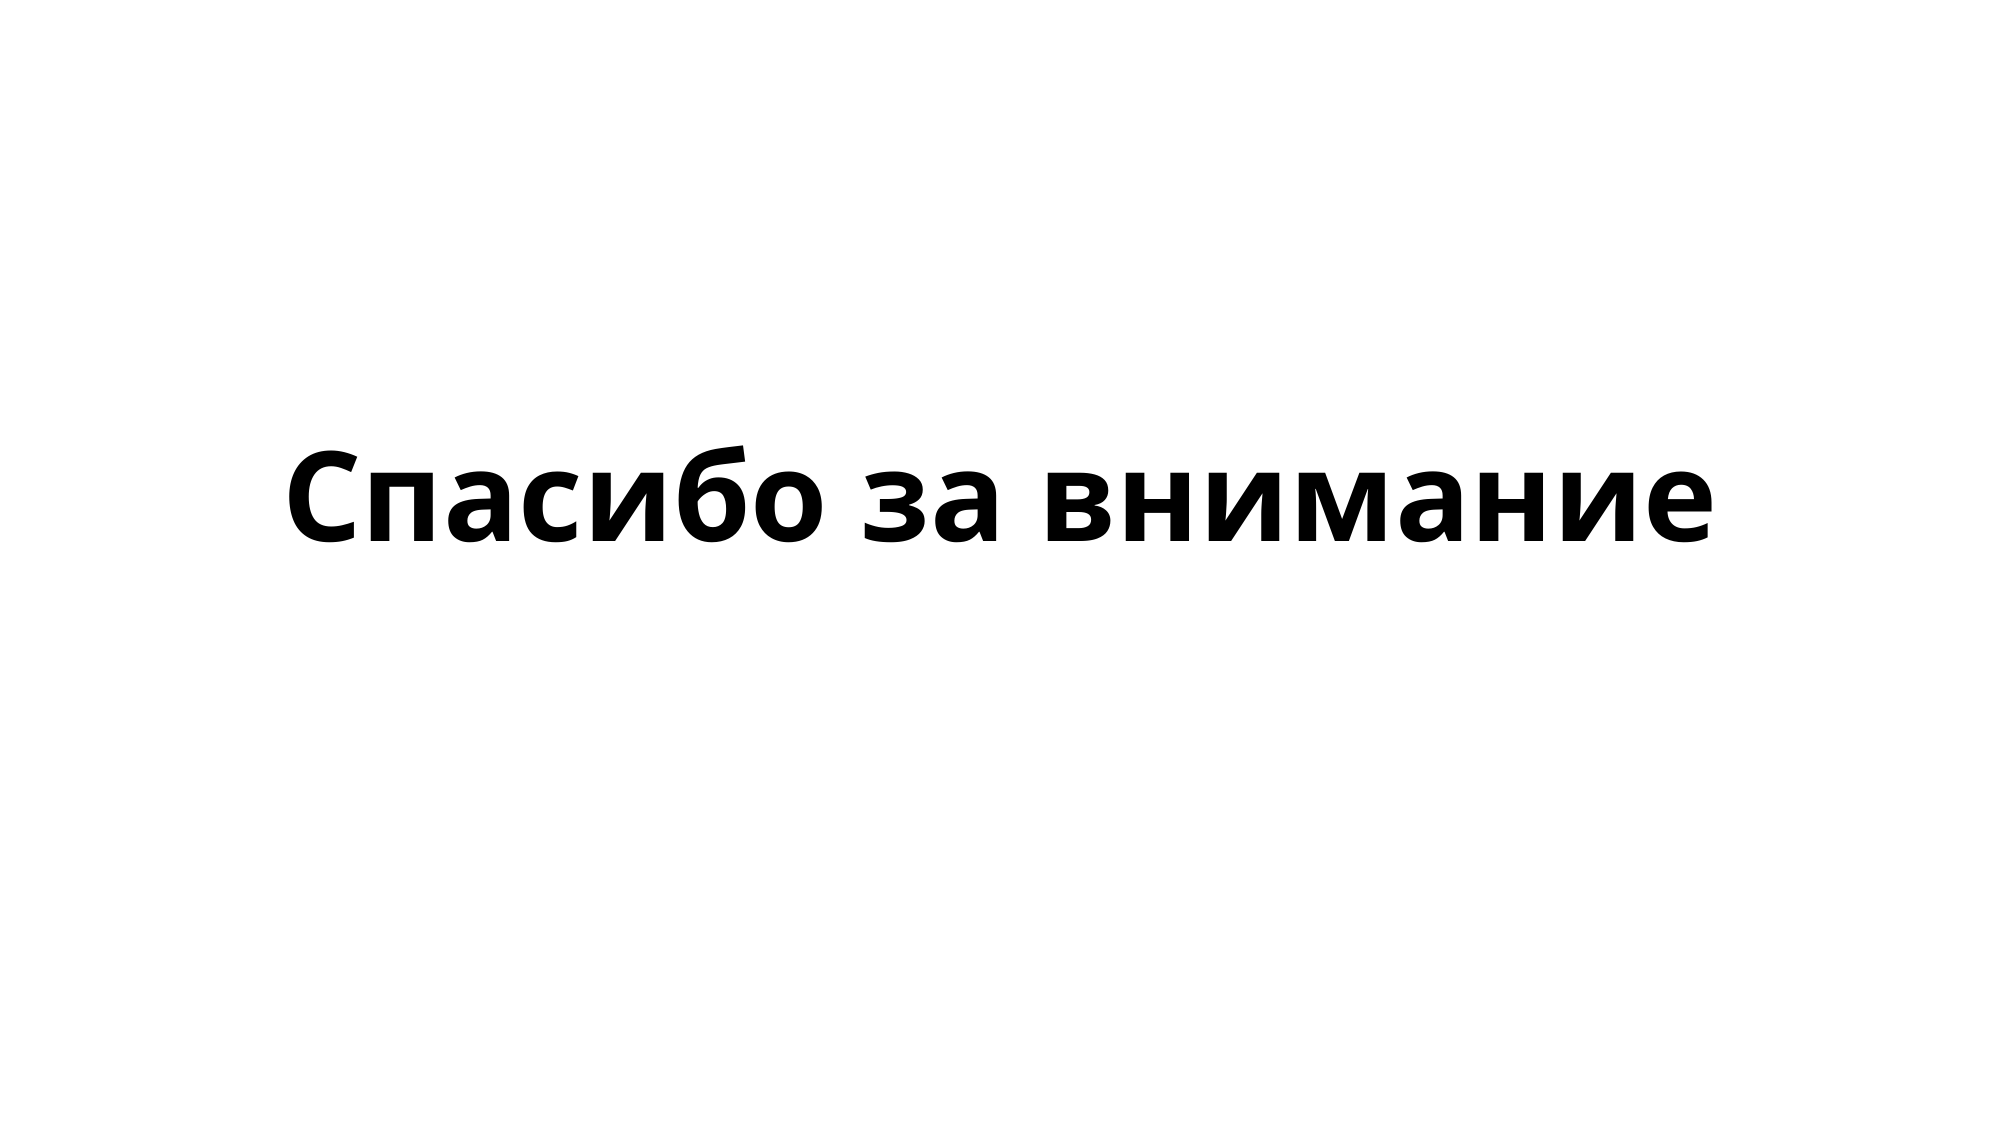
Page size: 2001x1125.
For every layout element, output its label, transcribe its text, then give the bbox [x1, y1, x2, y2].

title Спасибо за внимание [249, 184, 1750, 576]
